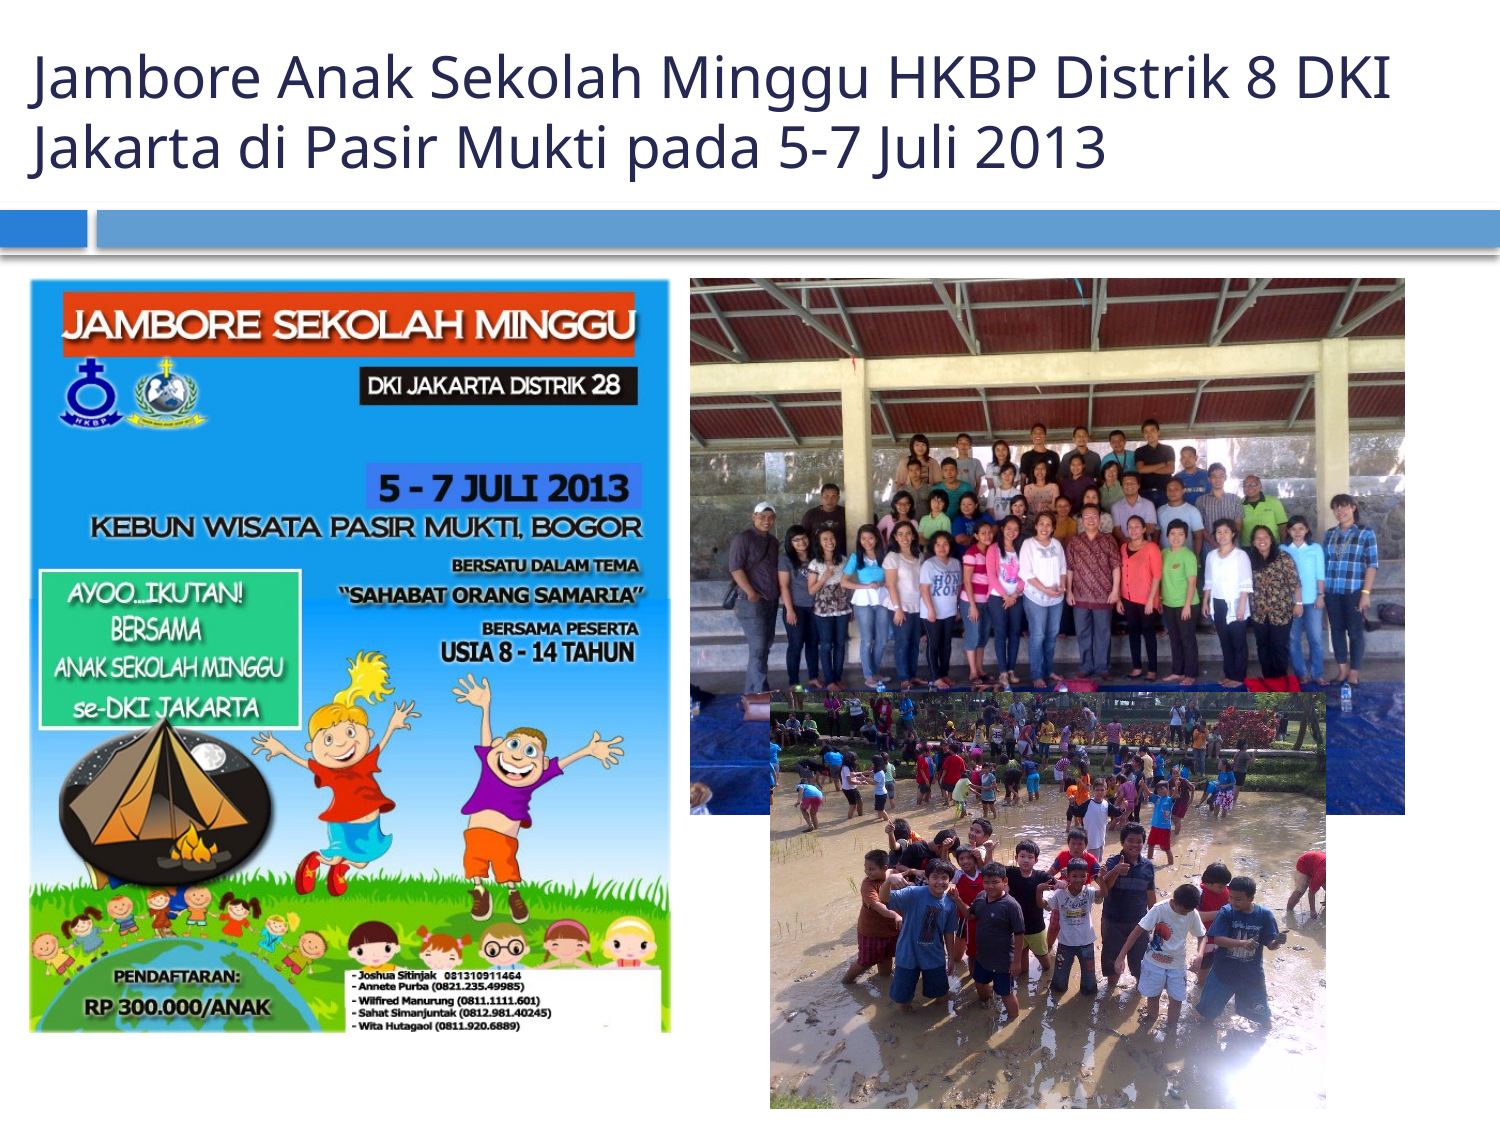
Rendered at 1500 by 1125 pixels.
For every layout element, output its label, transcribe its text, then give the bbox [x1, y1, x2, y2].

picture [29, 278, 671, 1034]
picture [690, 278, 1406, 1110]
title Jambore Anak Sekolah Minggu HKBP Distrik 8 DKI Jakarta di Pasir Mukti pada 5-7 Juli 2013 [17, 7, 1438, 214]
